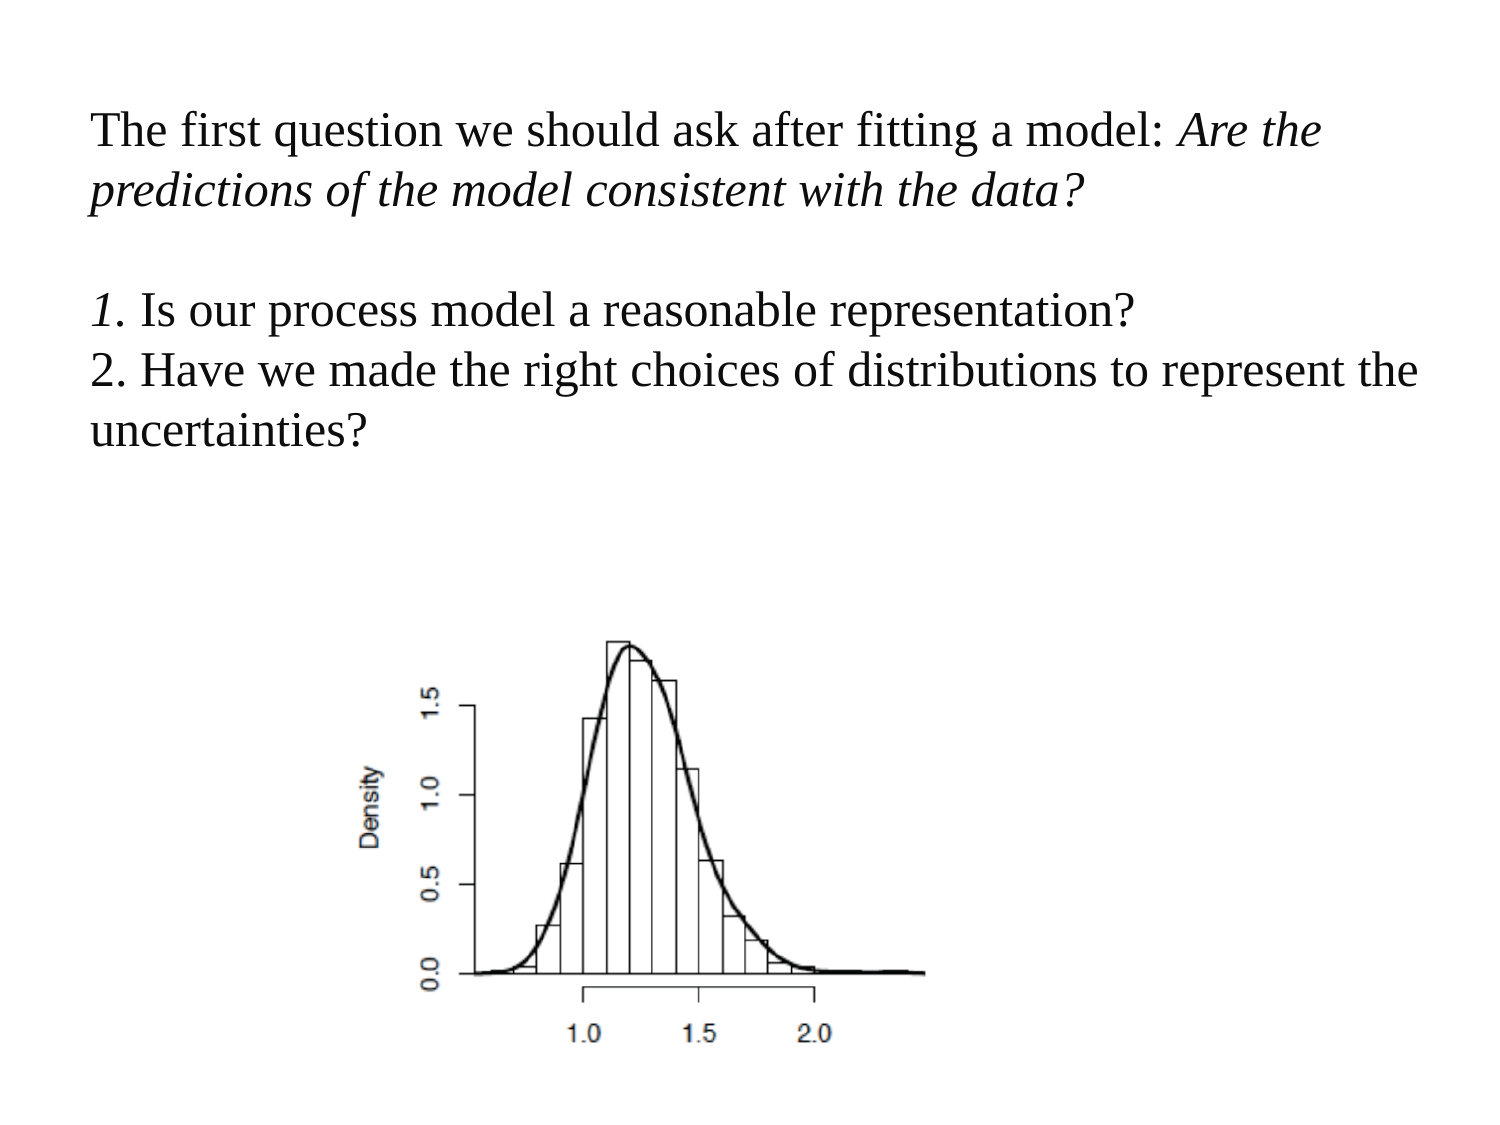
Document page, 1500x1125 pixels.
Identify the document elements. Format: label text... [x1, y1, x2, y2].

title The first question we should ask after fitting a model: Are the predictions of the model consistent with the data? 1. Is our process model a reasonable representation? 2. Have we made the right choices of distributions to represent the uncertainties? [75, 212, 1500, 400]
picture [281, 570, 1038, 1125]
